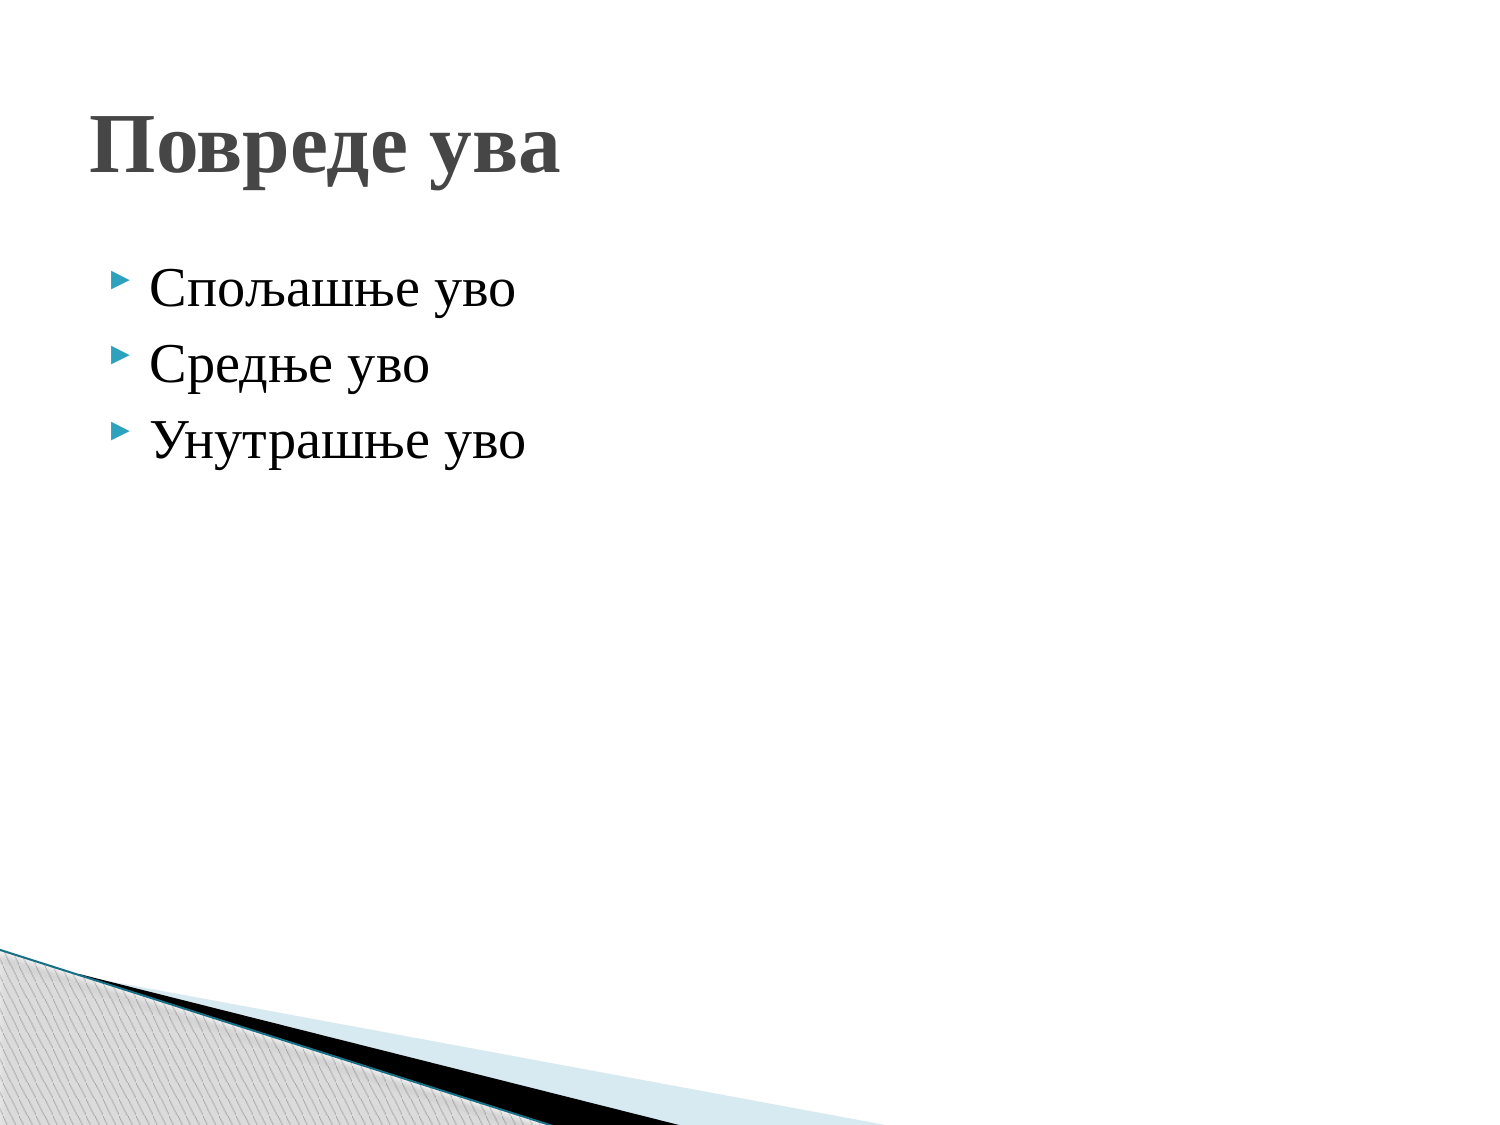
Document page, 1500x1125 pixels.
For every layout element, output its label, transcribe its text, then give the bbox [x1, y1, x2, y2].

title Повреде ува [75, 45, 1425, 233]
list Спољашње уво Средње уво Унутрашње уво [74, 242, 1426, 986]
